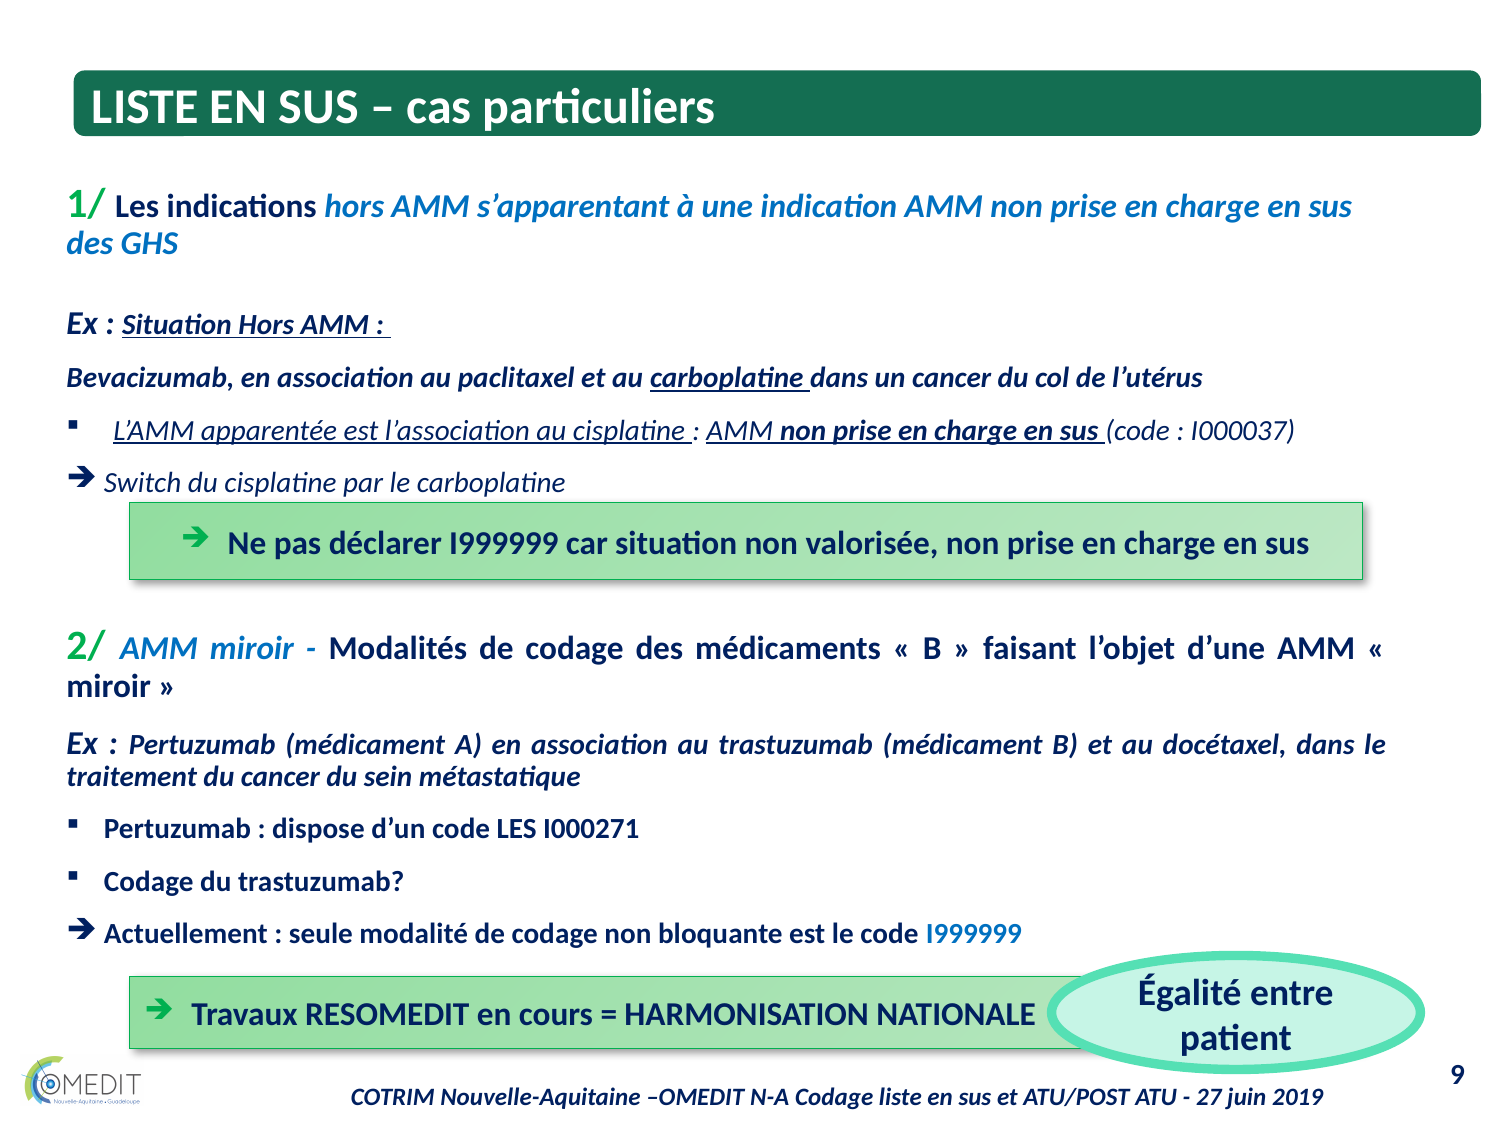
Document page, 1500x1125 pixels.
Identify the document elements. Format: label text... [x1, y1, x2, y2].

text_box 1/ Les indications hors AMM s’apparentant à une indication AMM non prise en charge en sus des GHS Ex : Situation Hors AMM : Bevacizumab, en association au paclitaxel et au carboplatine dans un cancer du col de l’utérus L’AMM apparentée est l’association au cisplatine : AMM non prise en charge en sus (code : I000037) Switch du cisplatine par le carboplatine 2/ AMM miroir - Modalités de codage des médicaments « B » faisant l’objet d’une AMM « miroir » Ex : Pertuzumab (médicament A) en association au trastuzumab (médicament B) et au docétaxel, dans le traitement du cancer du sein métastatique Pertuzumab : dispose d’un code LES I000271 Codage du trastuzumab? Actuellement : seule modalité de codage non bloquante est le code I999999 [51, 173, 1402, 810]
text_box LISTE EN SUS – cas particuliers [72, 69, 1483, 138]
text_box Travaux RESOMEDIT en cours = HARMONISATION NATIONALE [129, 976, 1088, 1049]
picture [20, 1054, 144, 1106]
text_box Ne pas déclarer I999999 car situation non valorisée, non prise en charge en sus [129, 502, 1363, 580]
slide_number 9 [1142, 1042, 1480, 1103]
text_box Égalité entre patient [1050, 954, 1422, 1071]
